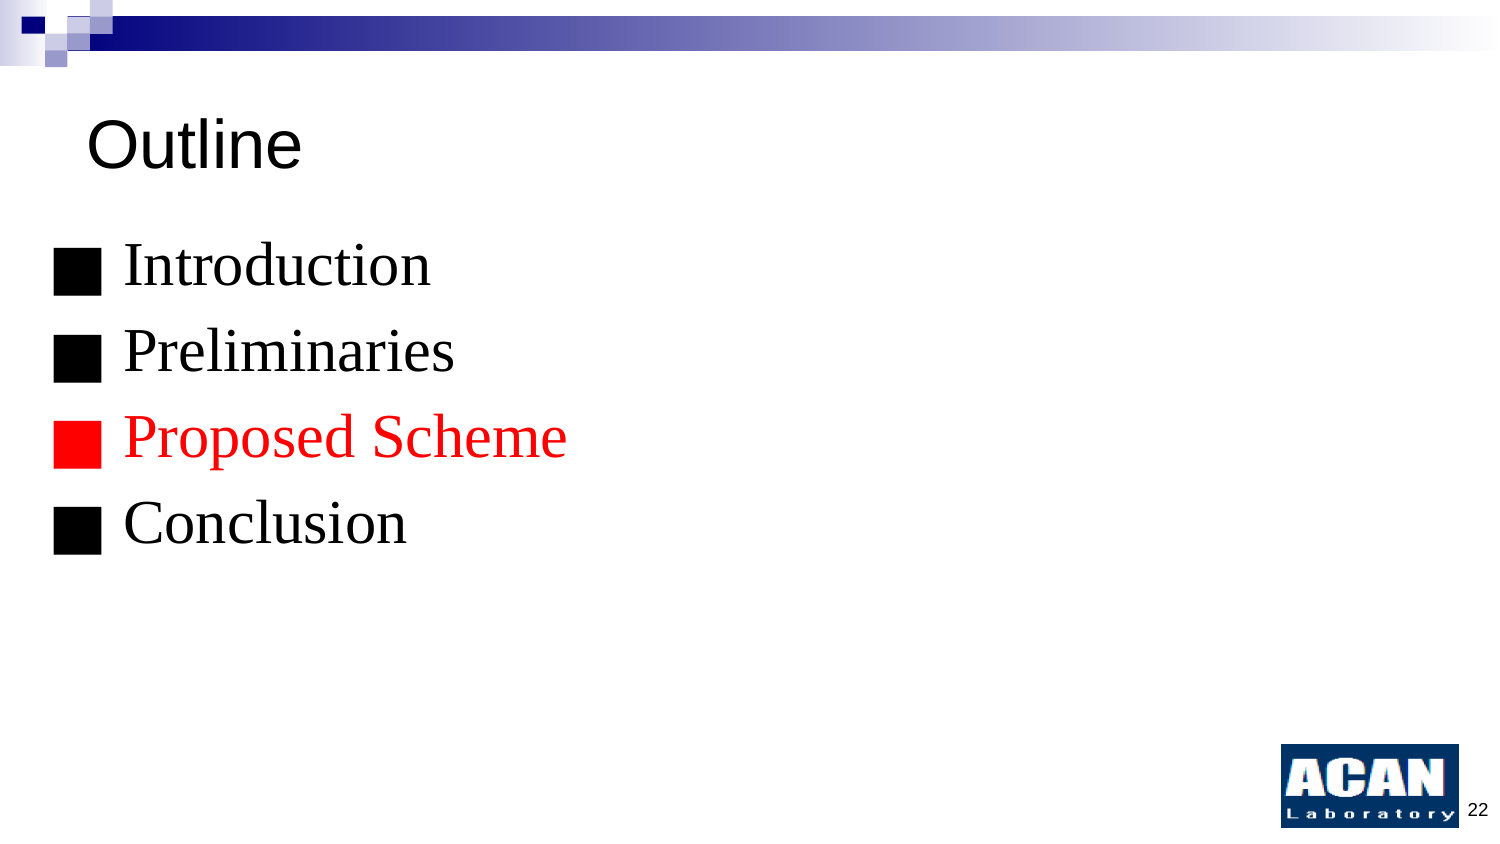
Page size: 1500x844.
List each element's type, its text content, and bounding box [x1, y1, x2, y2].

picture [1281, 744, 1459, 796]
slide_number 22 [1149, 796, 1500, 827]
title Outline [75, 56, 1425, 226]
text_box Introduction Preliminaries Proposed Scheme Conclusion [33, 204, 1401, 711]
